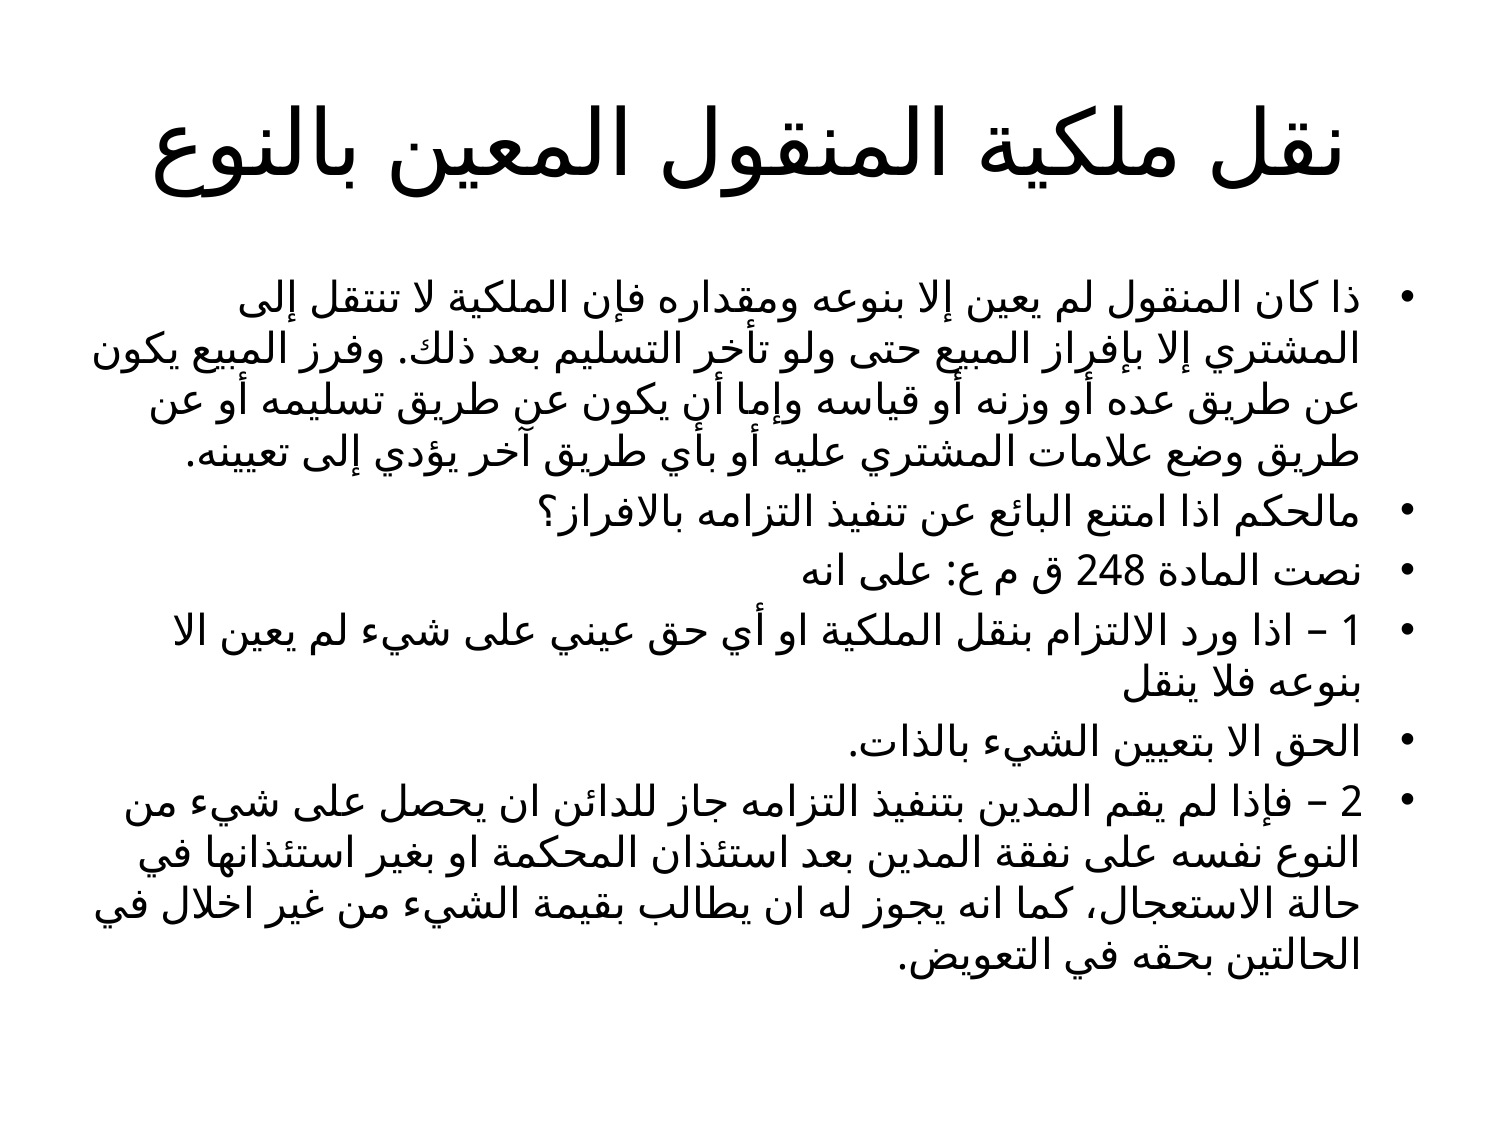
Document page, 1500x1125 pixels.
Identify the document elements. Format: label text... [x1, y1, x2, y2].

list ذا كان المنقول لم يعين إلا بنوعه ومقداره فإن الملكية لا تنتقل إلى المشتري إلا بإفراز المبيع حتى ولو تأخر التسليم بعد ذلك. وفرز المبيع يكون عن طريق عده أو وزنه أو قياسه وإما أن يكون عن طريق تسليمه أو عن طريق وضع علامات المشتري عليه أو بأي طريق آخر يؤدي إلى تعيينه. مالحكم اذا امتنع البائع عن تنفيذ التزامه بالافراز؟ نصت المادة 248 ق م ع: على انه 1 – اذا ورد الالتزام بنقل الملكیة او أي حق عیني على شيء لم يعین الا بنوعه فلا ينقل الحق الا بتعیین الشيء بالذات. 2 – فإذا لم يقم المدين بتنفیذ التزامه جاز للدائن ان يحصل على شيء من النوع نفسه على نفقة المدين بعد استئذان المحكمة او بغیر استئذانھا في حالة الاستعجال، كما انه يجوز له ان يطالب بقیمة الشيء من غیر اخلال في الحالتین بحقه في التعويض. [75, 262, 1425, 1005]
title نقل ملكية المنقول المعين بالنوع [75, 45, 1425, 233]
